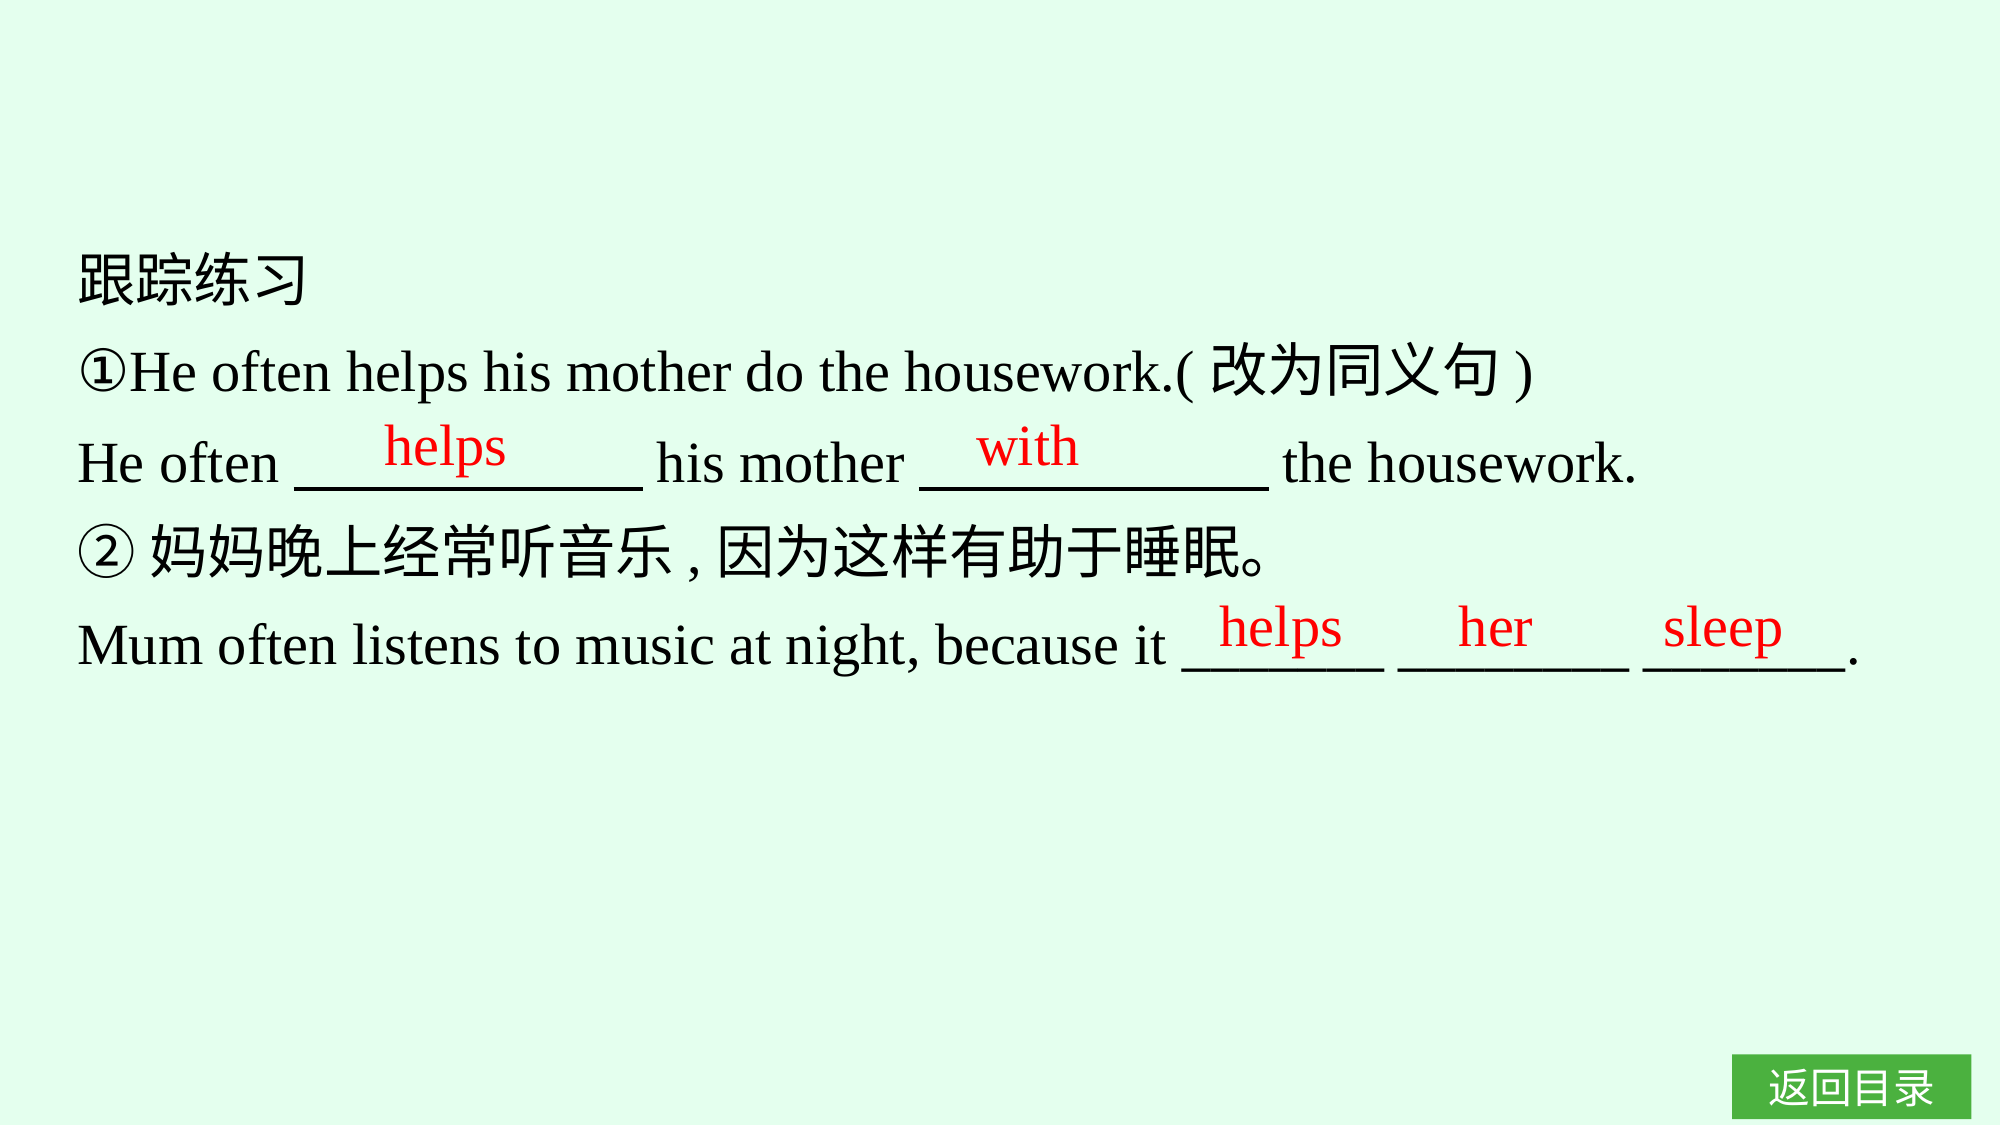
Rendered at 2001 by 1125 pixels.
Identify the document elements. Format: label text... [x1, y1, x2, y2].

text_box with [961, 400, 1095, 485]
text_box helps her sleep [1205, 580, 1799, 666]
text_box 跟踪练习 ①He often helps his mother do the housework.(改为同义句) He often his mother the housework. ②妈妈晚上经常听音乐,因为这样有助于睡眠。 Mum often listens to music at night, because it _______ ________ _______. [62, 214, 1938, 684]
text_box helps [369, 400, 523, 485]
